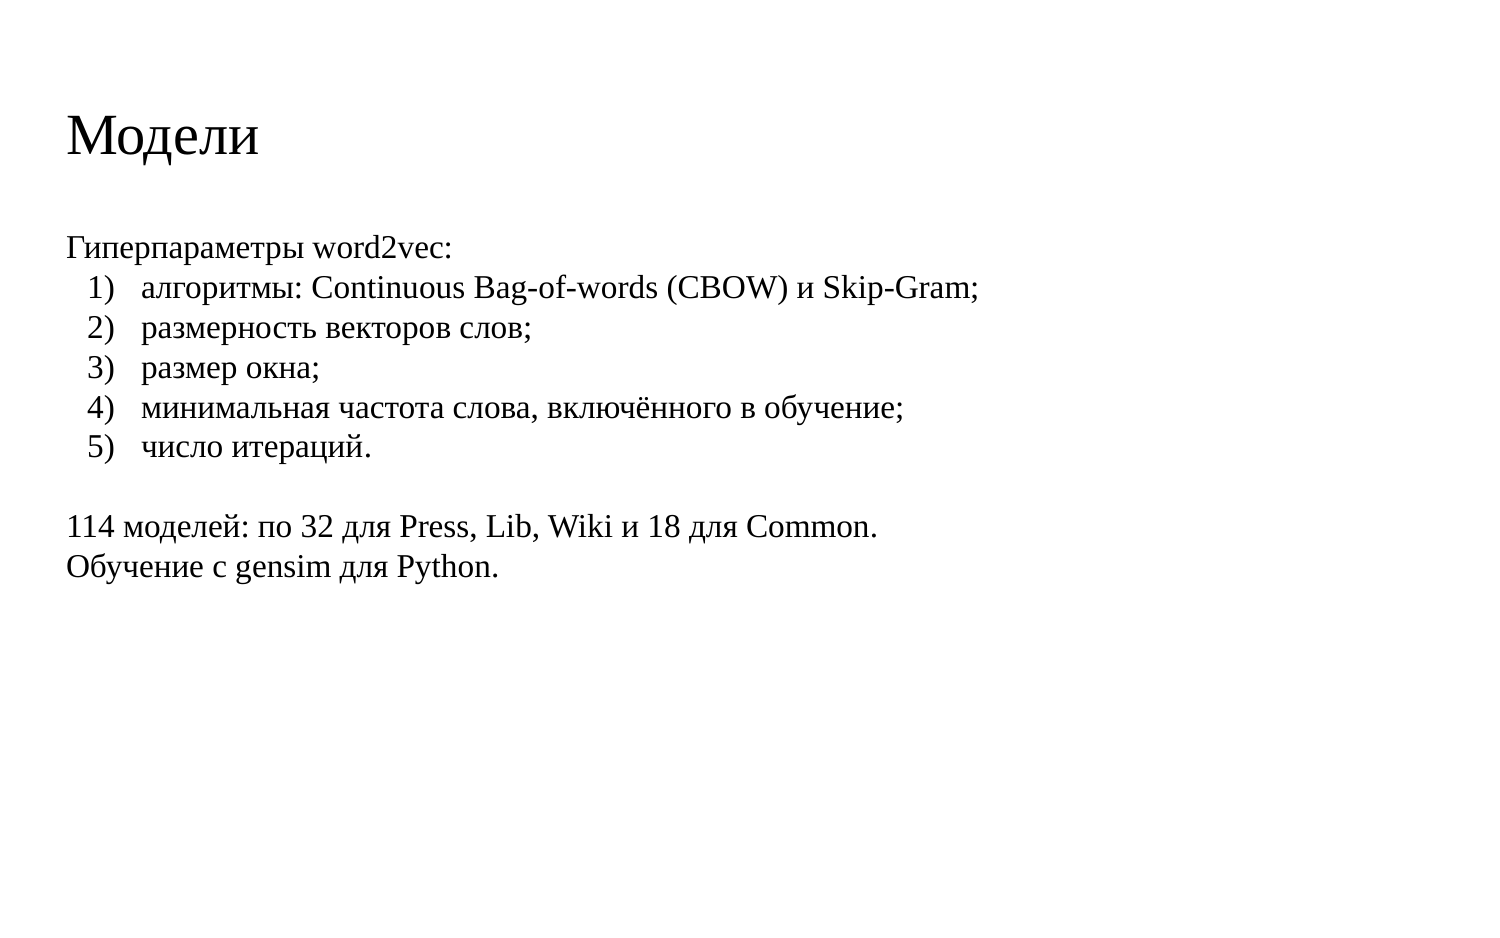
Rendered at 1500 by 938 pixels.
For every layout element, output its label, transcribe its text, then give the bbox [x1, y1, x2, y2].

list Гиперпараметры word2vec: алгоритмы: Continuous Bag-of-words (CBOW) и Skip-Gram; размерность векторов слов; размер окна; минимальная частота слова, включённого в обучение; число итераций. 114 моделей: по 32 для Press, Lib, Wiki и 18 для Common. Обучение с gensim для Python. [51, 210, 1449, 833]
title Модели [51, 81, 1449, 186]
